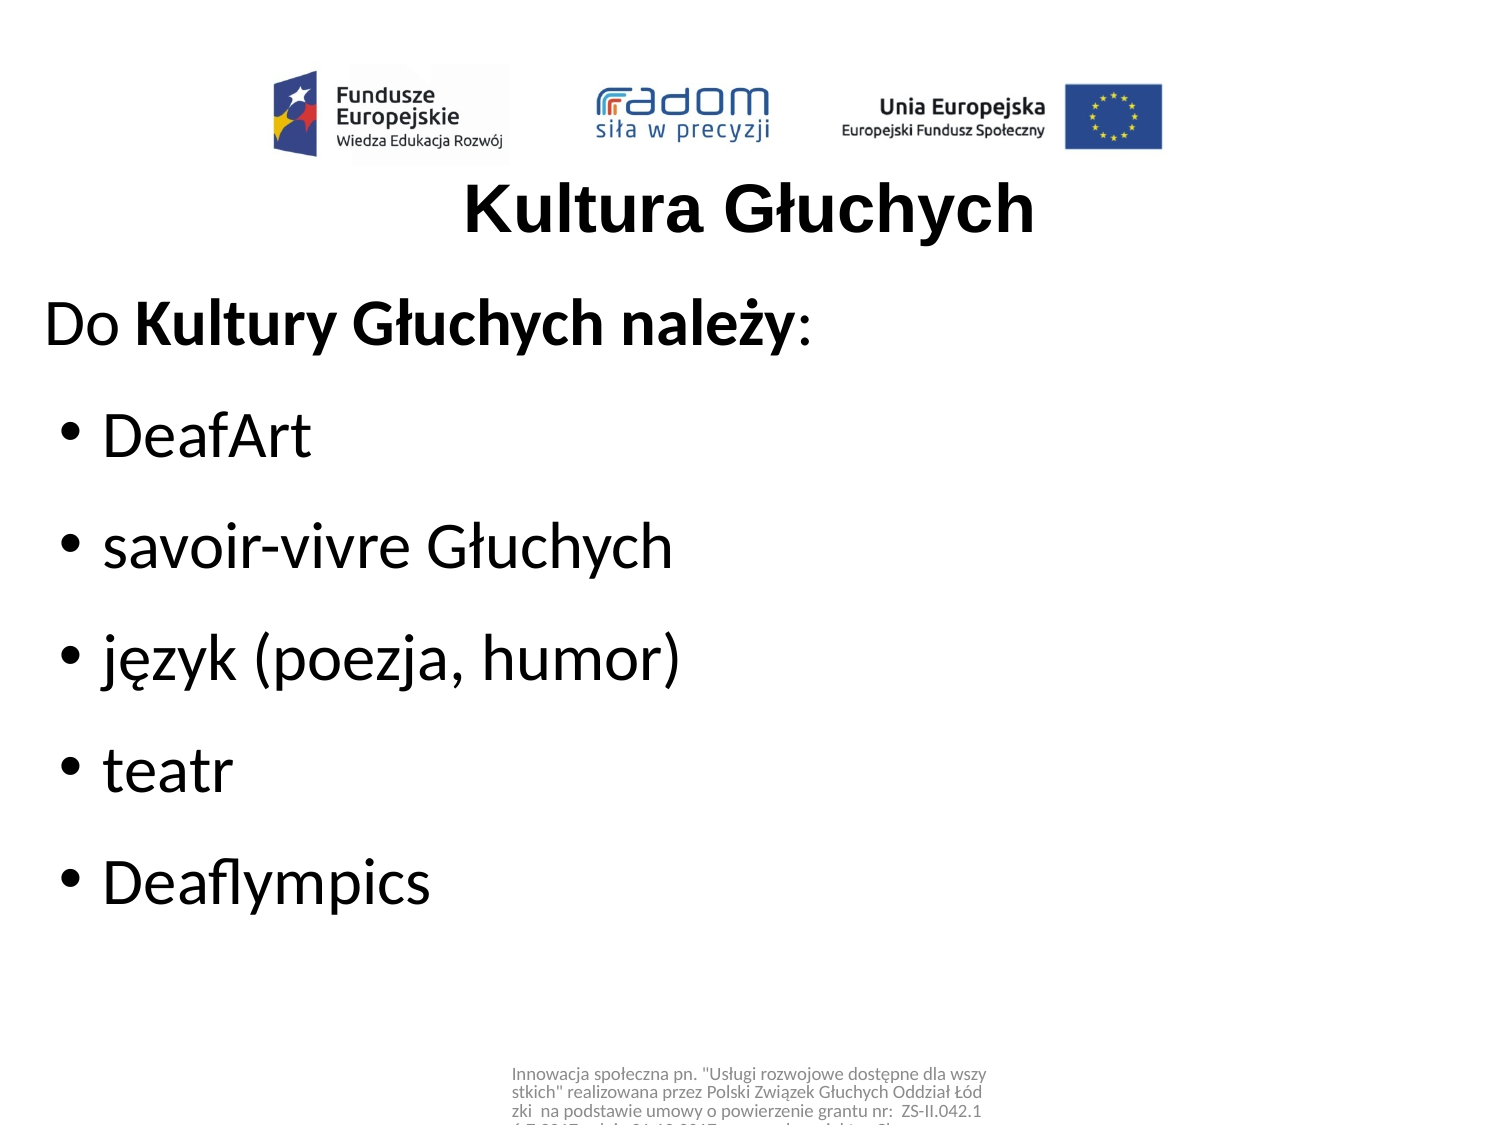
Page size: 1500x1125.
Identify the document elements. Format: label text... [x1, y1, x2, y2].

list Do Kultury Głuchych należy: DeafArt savoir-vivre Głuchych język (poezja, humor) teatr Deaflympics [29, 255, 1459, 1094]
picture [267, 61, 1183, 101]
footer Innowacja społeczna pn. "Usługi rozwojowe dostępne dla wszystkich" realizowana przez Polski Związek Głuchych Oddział Łódzki na podstawie umowy o powierzenie grantu nr: ZS-II.042.16.7.2017 z dnia 21.12.2017 w ramach projektu „Chcemy pracować – innowacje w zakresie usług opiekuńczych dla osób zależnych” realizowanego przez Gminę Miasta Radomia w ramach programu Operacyjnego Wiedza Edukacja Rozwój 2014-2020 współfinansowanego ze środków Europejskiego Funduszu Społecznego IV Oś Priorytetowa POWER, Działanie 4.1: Innowacje społeczne [496, 1042, 1004, 1103]
title Kultura Głuchych [103, 101, 1397, 255]
